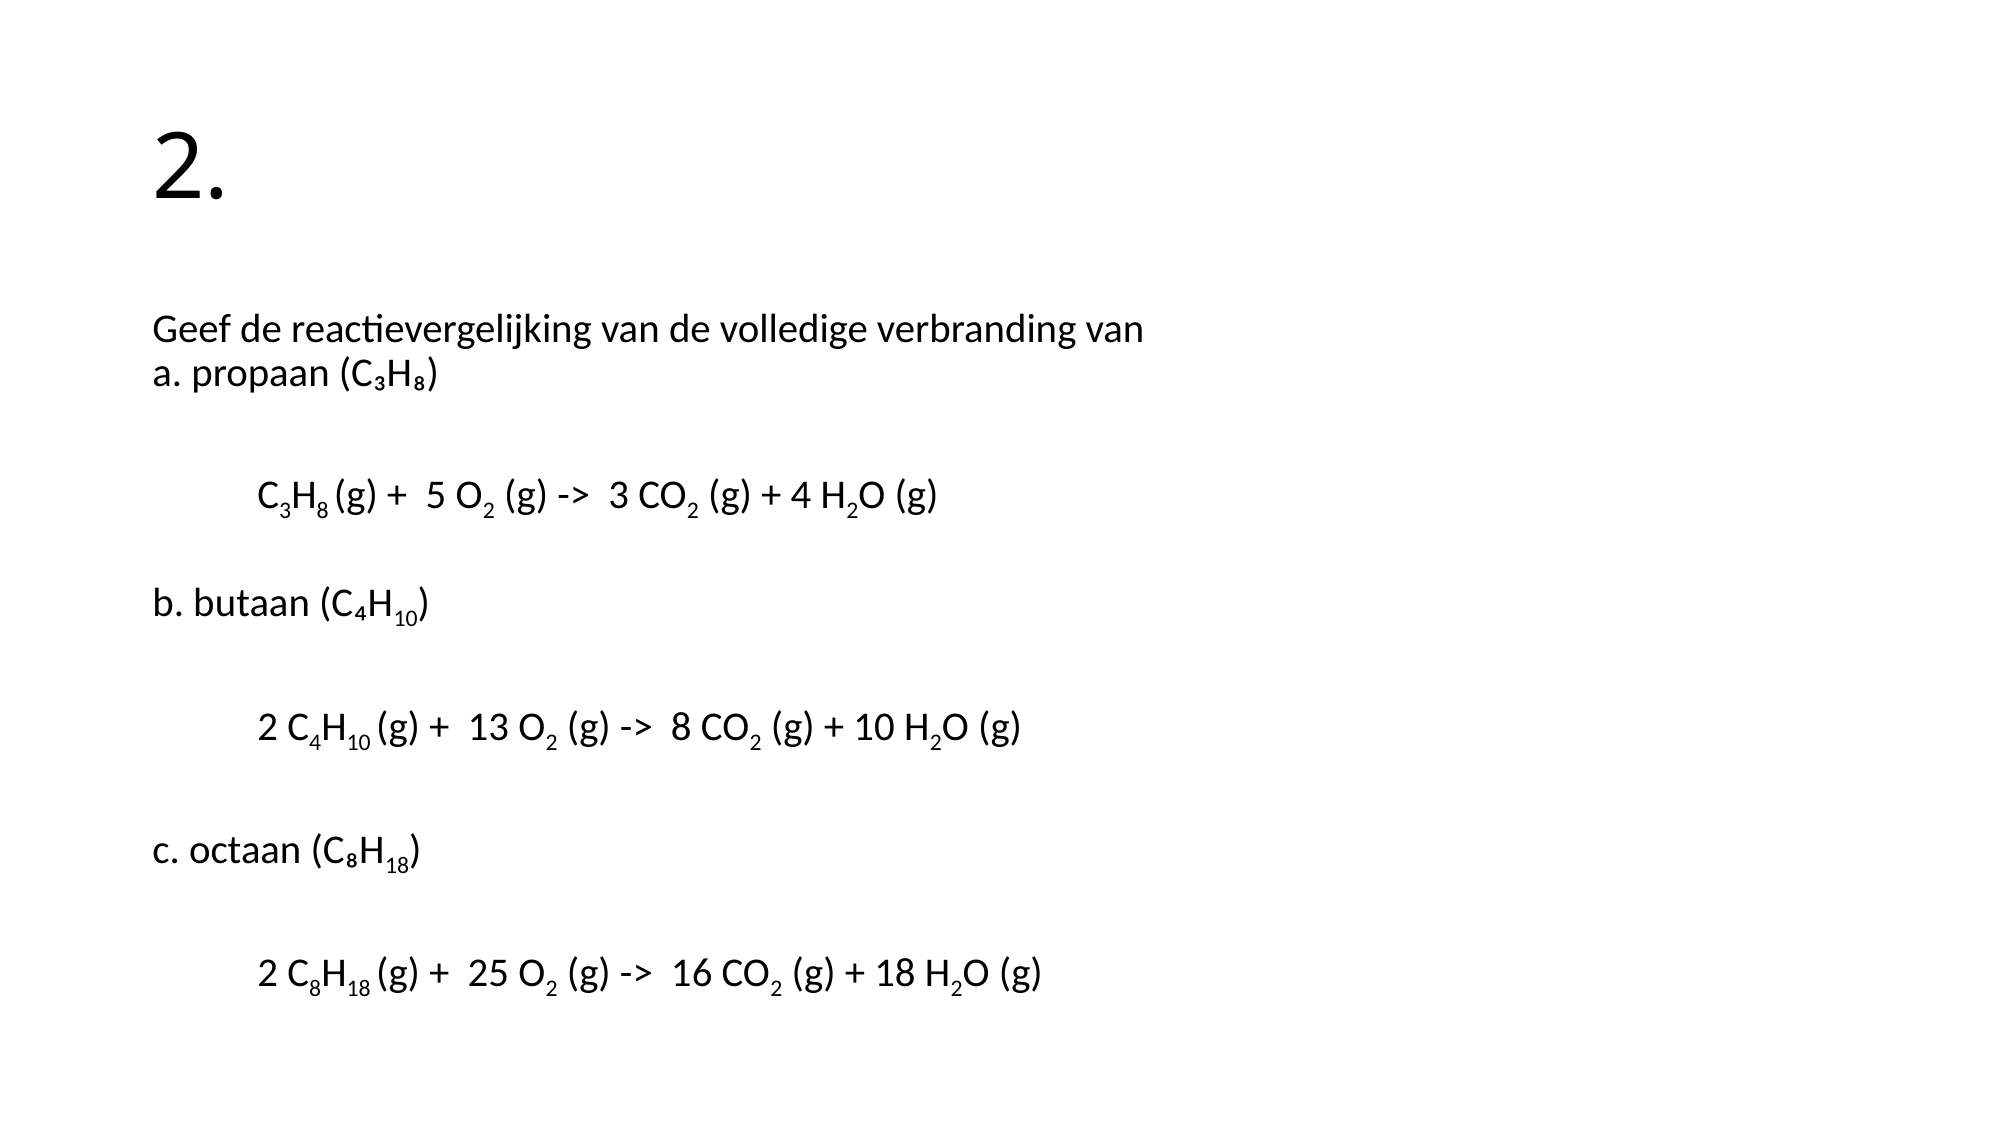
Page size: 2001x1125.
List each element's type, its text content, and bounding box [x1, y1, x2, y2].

list Geef de reactievergelijking van de volledige verbranding van a. propaan (C₃H₈) C3H8 (g) + 5 O2 (g) -> 3 CO2 (g) + 4 H2O (g) b. butaan (C₄H10) 2 C4H10 (g) + 13 O2 (g) -> 8 CO2 (g) + 10 H2O (g) c. octaan (C₈H18) 2 C8H18 (g) + 25 O2 (g) -> 16 CO2 (g) + 18 H2O (g) [137, 299, 1863, 1014]
title 2. [137, 59, 1863, 278]
